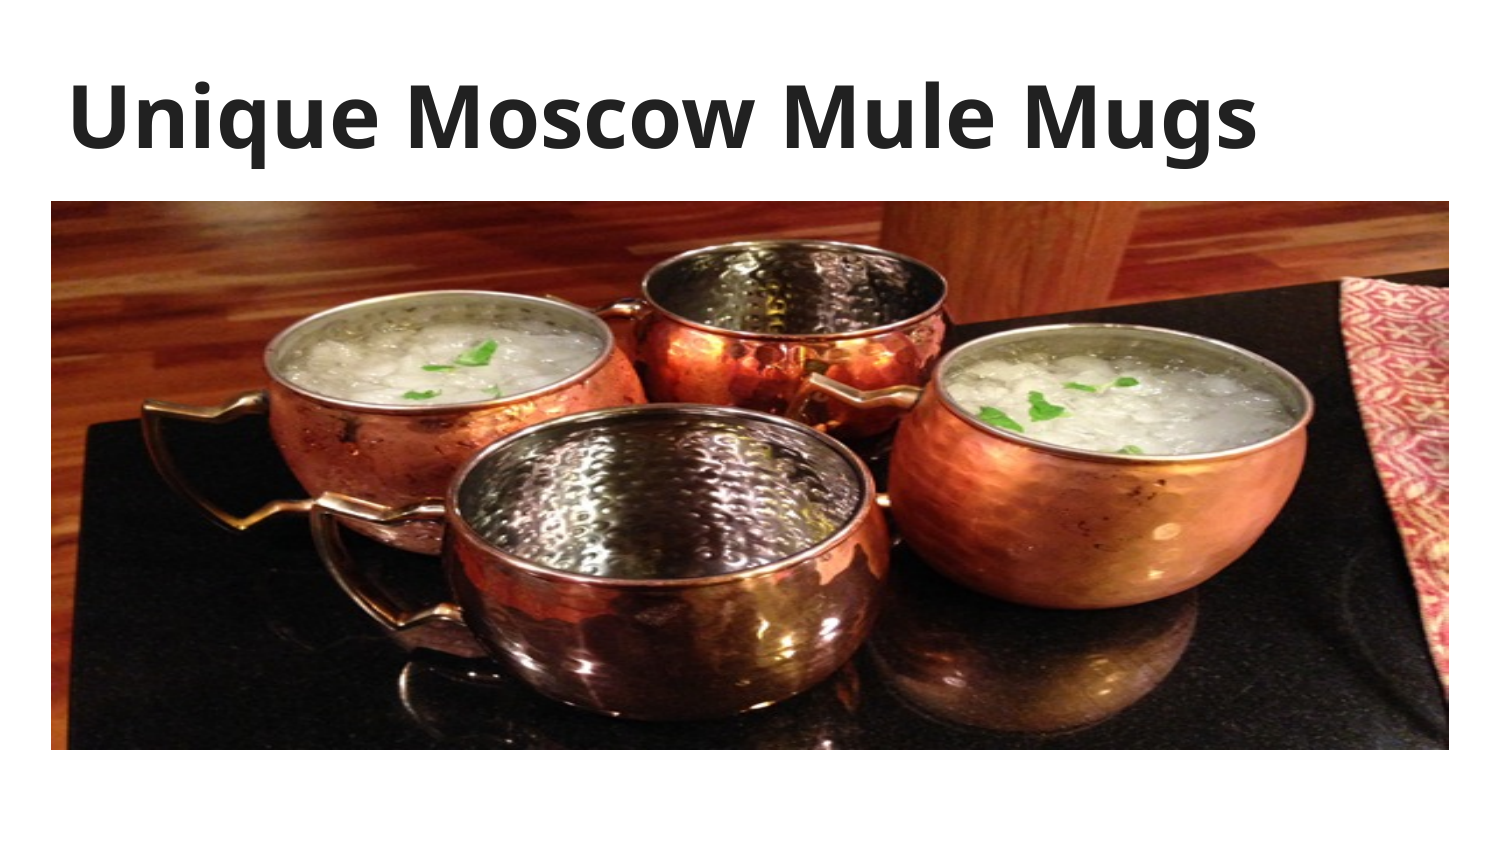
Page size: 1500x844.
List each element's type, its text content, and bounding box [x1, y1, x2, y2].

picture [50, 201, 1450, 750]
title Unique Moscow Mule Mugs [51, 48, 1449, 180]
